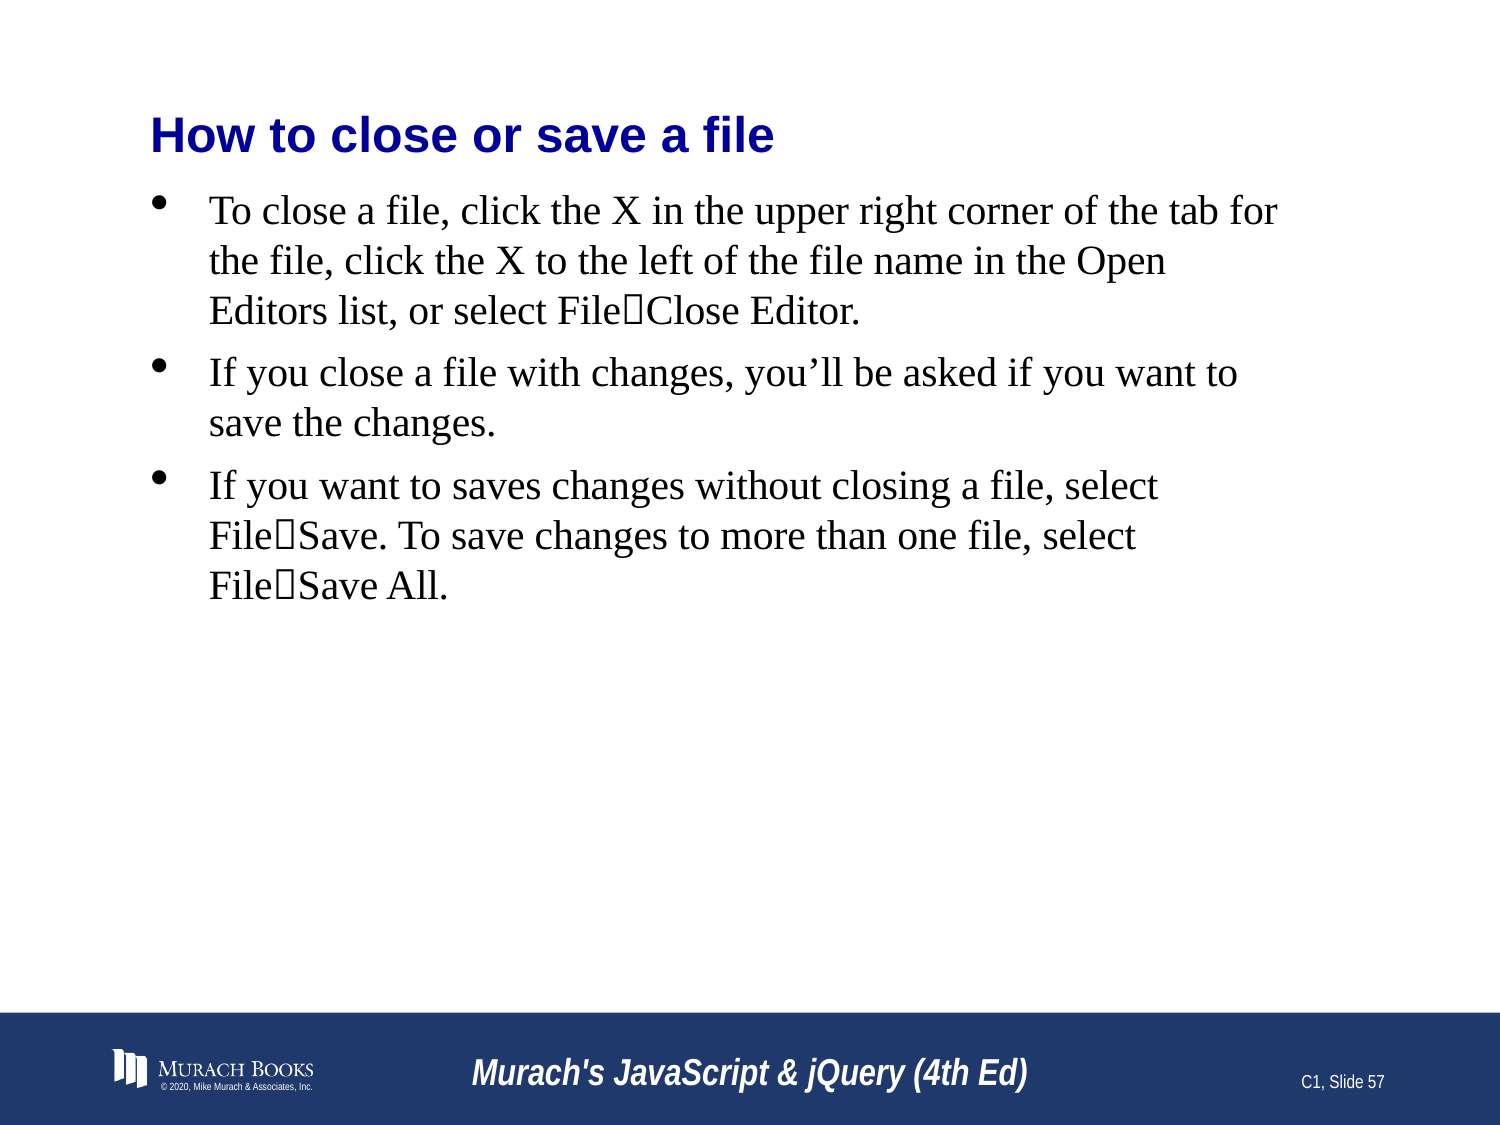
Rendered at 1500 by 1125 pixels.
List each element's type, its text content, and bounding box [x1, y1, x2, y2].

slide_number Murach's JavaScript & jQuery (4th Ed) [463, 1025, 1050, 1100]
footer © 2020, Mike Murach & Associates, Inc. [12, 1025, 463, 1100]
title How to close or save a file [150, 102, 1350, 164]
slide_number C1, Slide 57 [1087, 1025, 1400, 1100]
list To close a file, click the X in the upper right corner of the tab for the file, click the X to the left of the file name in the Open Editors list, or select FileClose Editor. If you close a file with changes, you’ll be asked if you want to save the changes. If you want to saves changes without closing a file, select FileSave. To save changes to more than one file, select FileSave All. [137, 174, 1350, 975]
